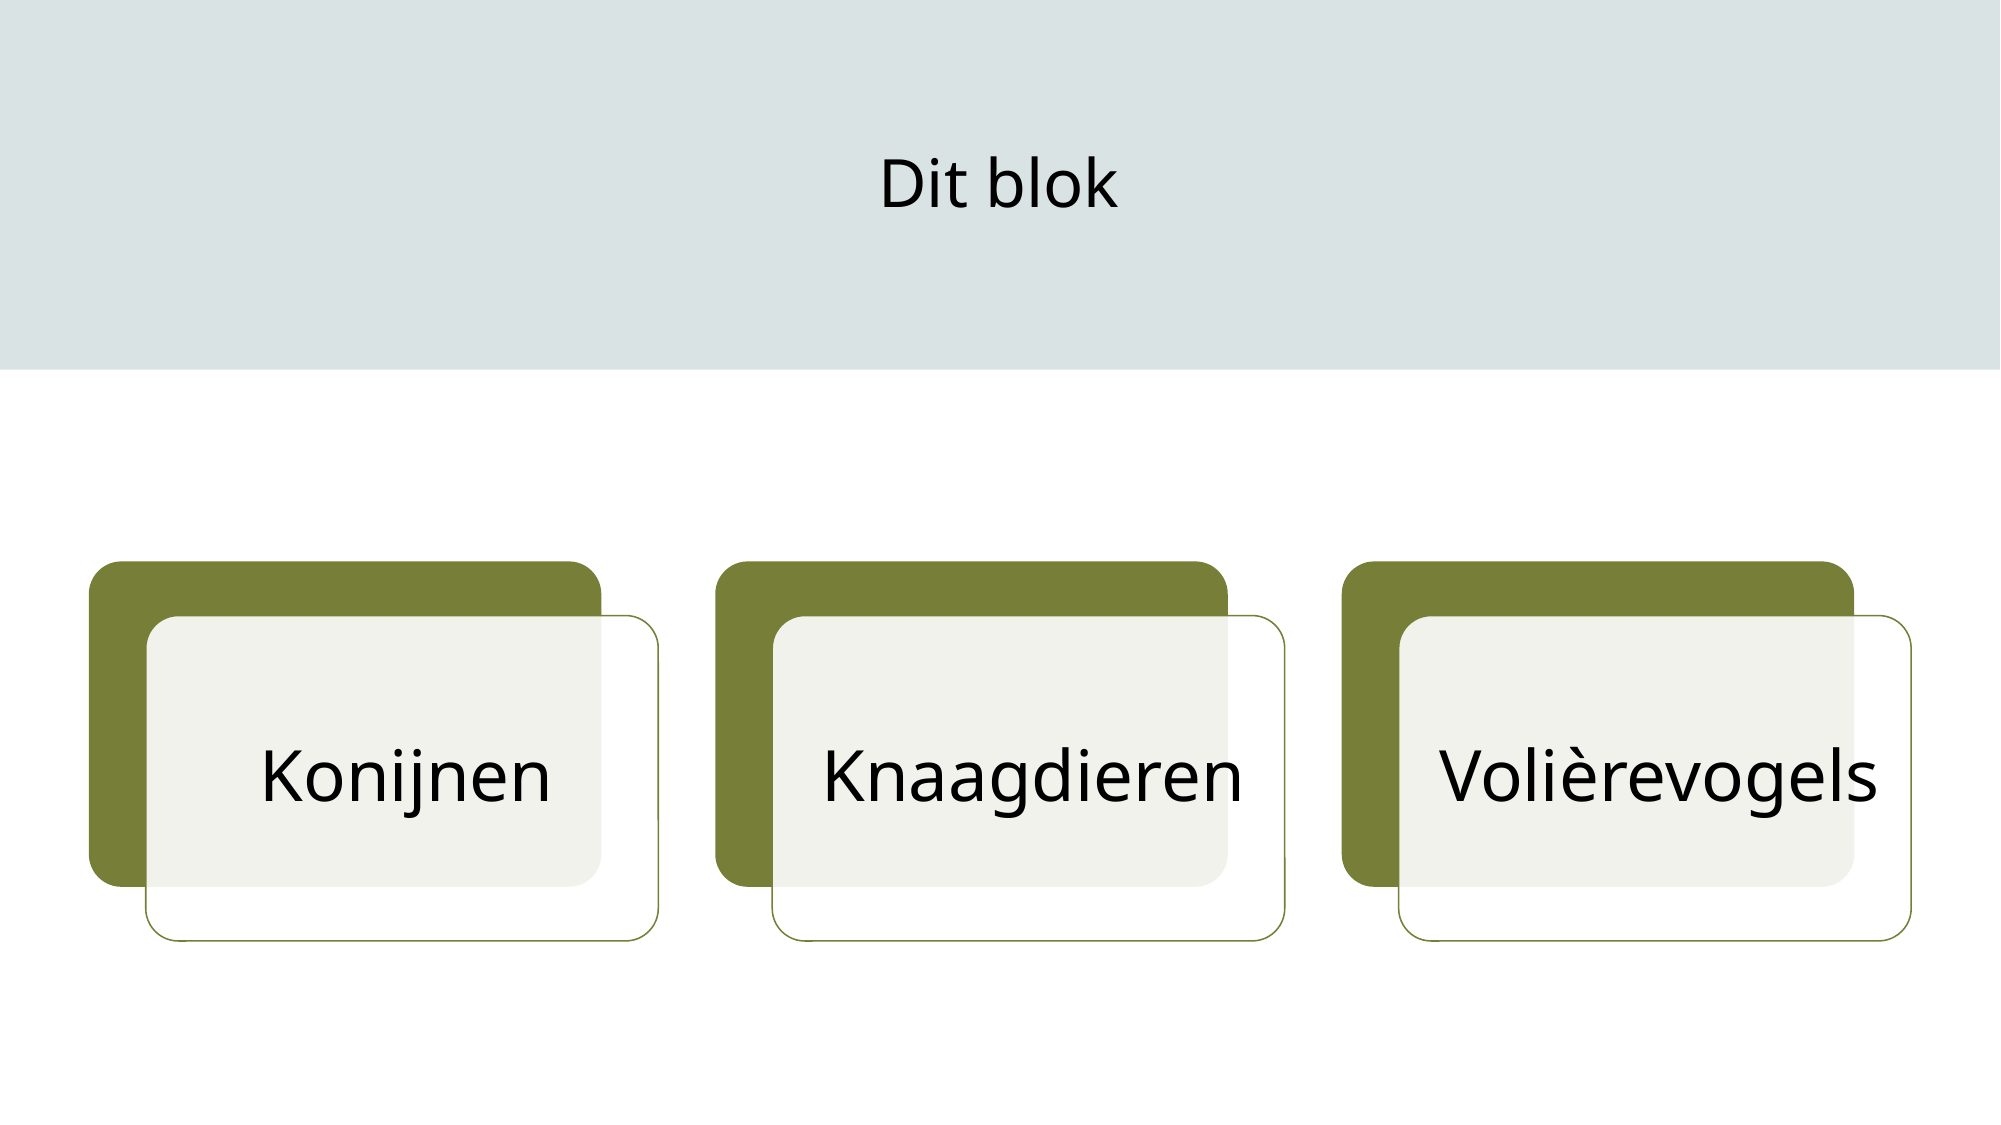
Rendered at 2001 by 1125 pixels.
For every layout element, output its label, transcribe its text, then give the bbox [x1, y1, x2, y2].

title Dit blok [176, 88, 1822, 274]
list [88, 466, 1912, 1037]
text_box [0, 369, 2000, 1125]
text_box [0, 0, 2000, 369]
